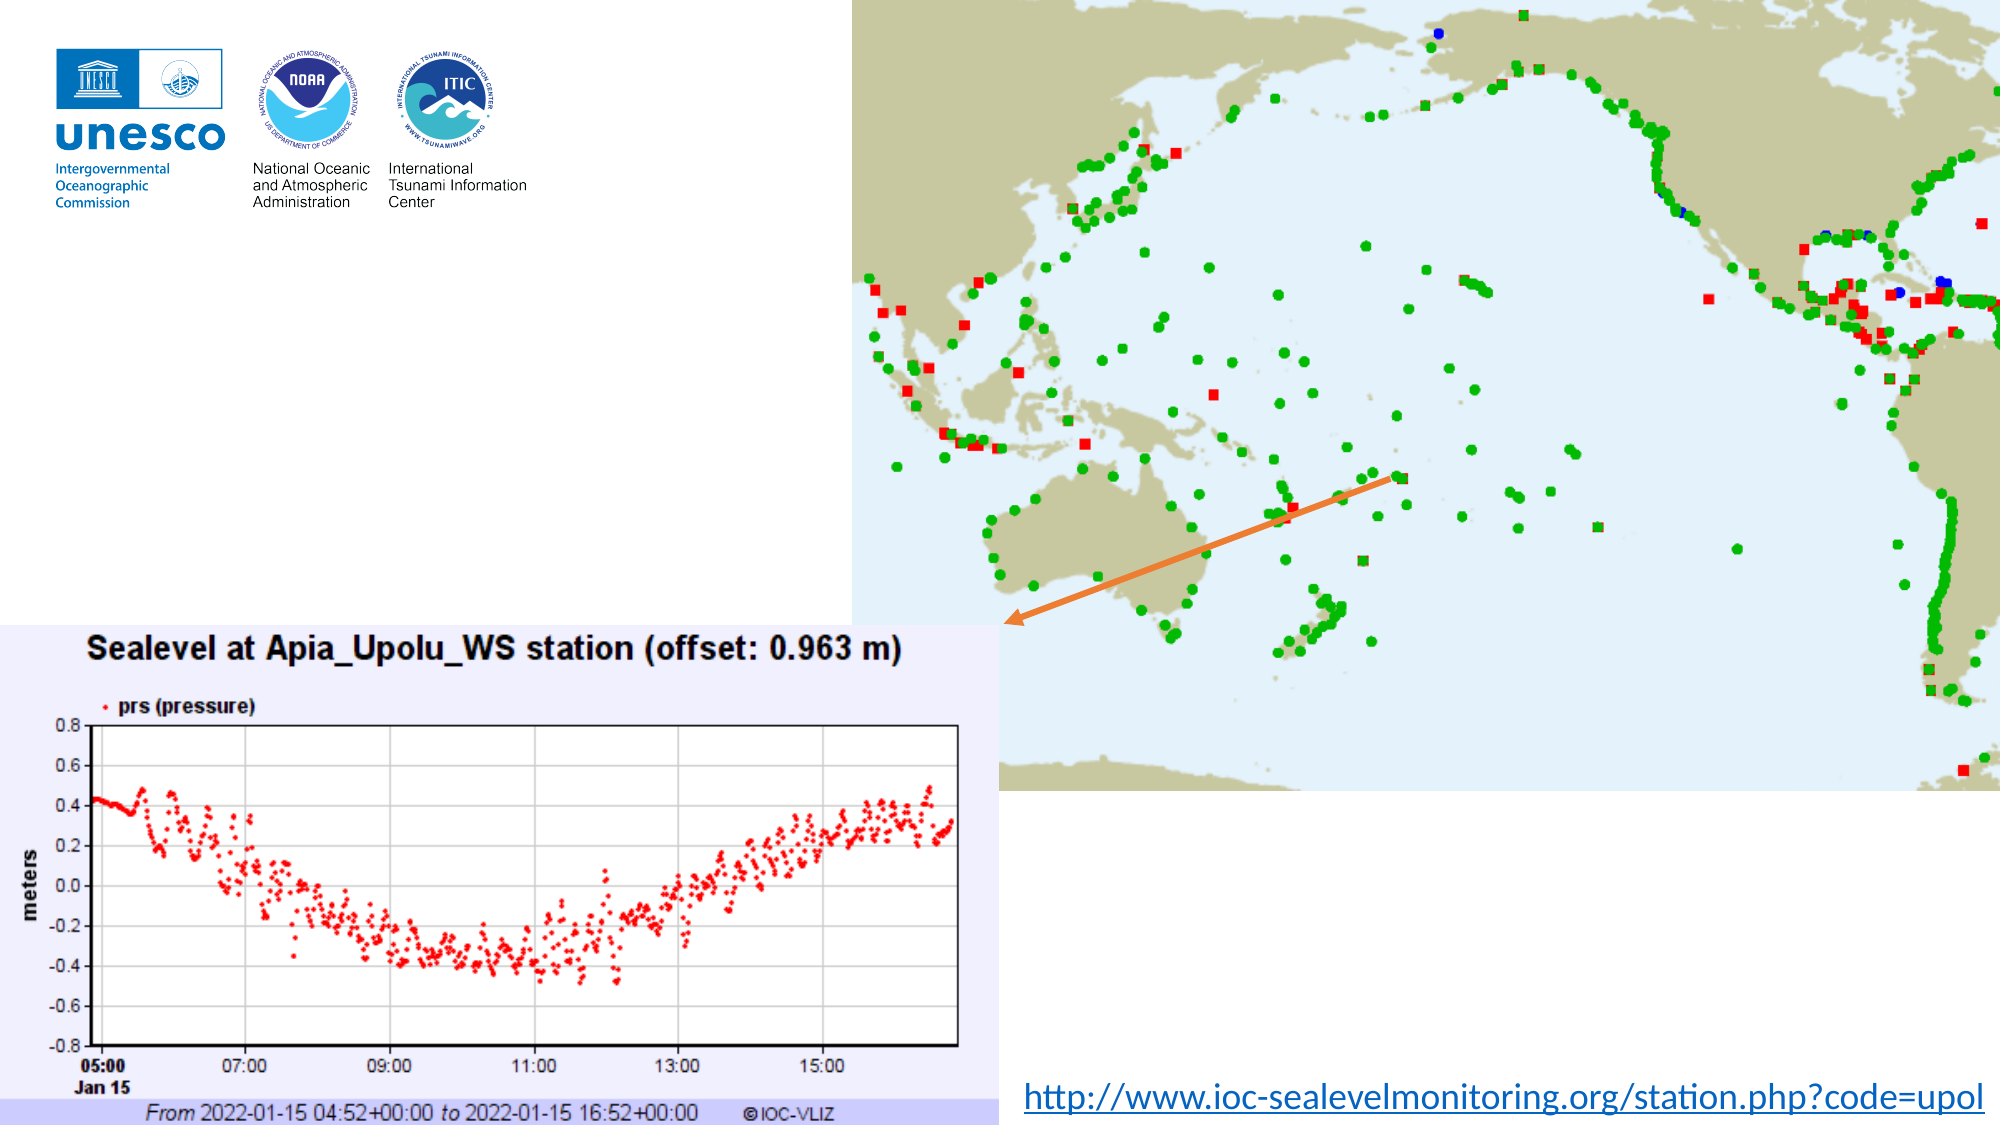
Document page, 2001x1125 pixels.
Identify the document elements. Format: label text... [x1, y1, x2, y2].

picture [43, 35, 527, 221]
text_box http://www.ioc-sealevelmonitoring.org/station.php?code=upol [999, 1064, 2000, 1125]
picture [0, 0, 2000, 1125]
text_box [1003, 478, 1391, 624]
